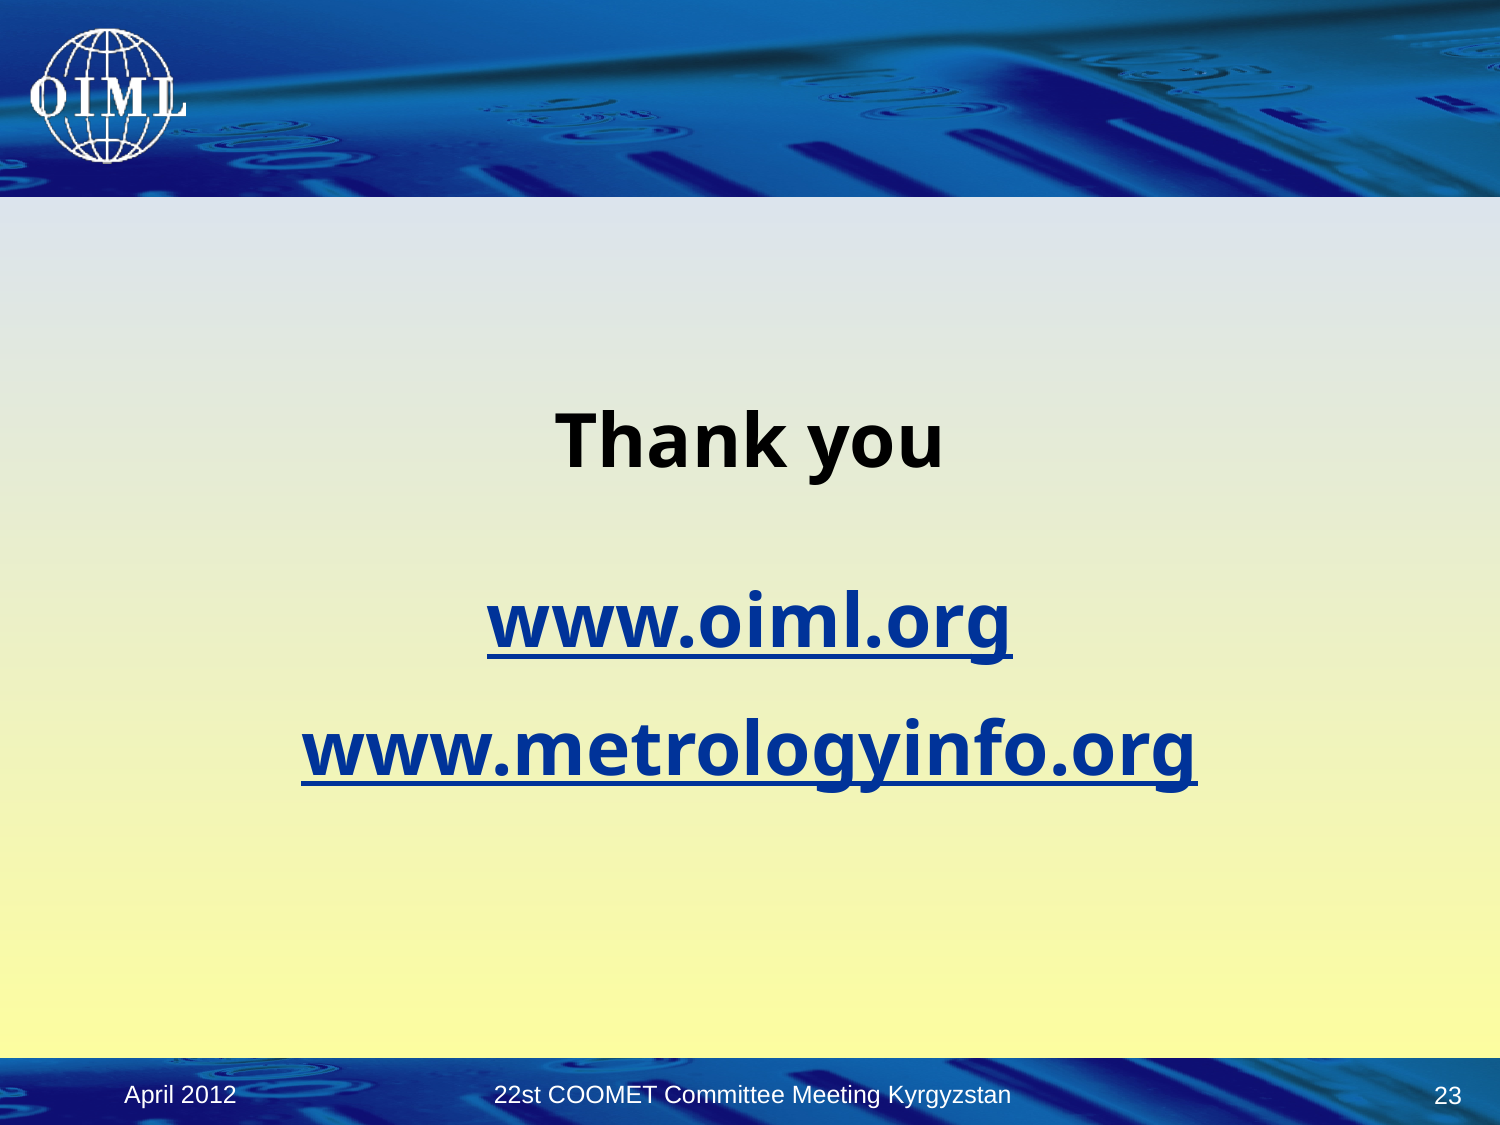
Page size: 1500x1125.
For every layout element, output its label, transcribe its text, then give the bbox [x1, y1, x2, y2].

list Thank you www.oiml.org www.metrologyinfo.org [100, 385, 1400, 1047]
picture [0, 0, 1500, 197]
footer 22st COOMET Committee Meeting Kyrgyzstan [369, 1071, 1137, 1117]
picture [0, 1058, 1500, 1125]
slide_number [29, 1071, 325, 1117]
title [194, 0, 1329, 188]
slide_number 23 [1181, 1071, 1478, 1117]
